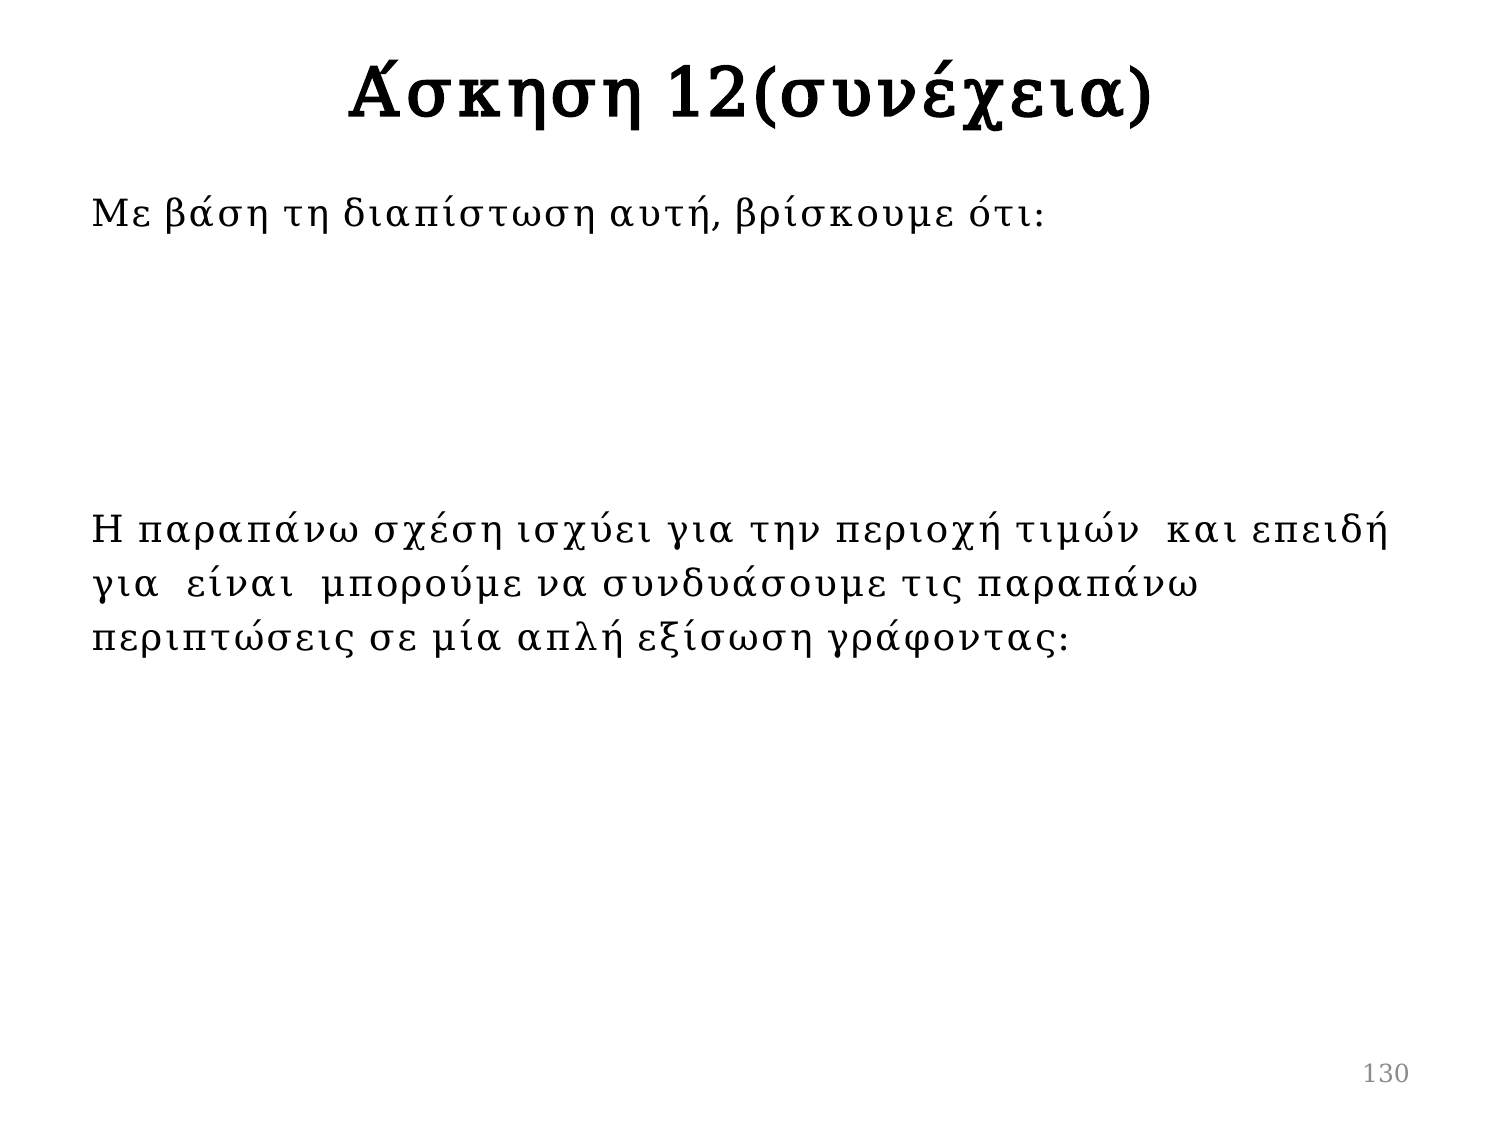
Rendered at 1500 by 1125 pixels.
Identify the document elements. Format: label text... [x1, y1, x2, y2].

slide_number 130 [1222, 1042, 1425, 1103]
title Άσκηση 12(συνέχεια) [75, 19, 1425, 159]
